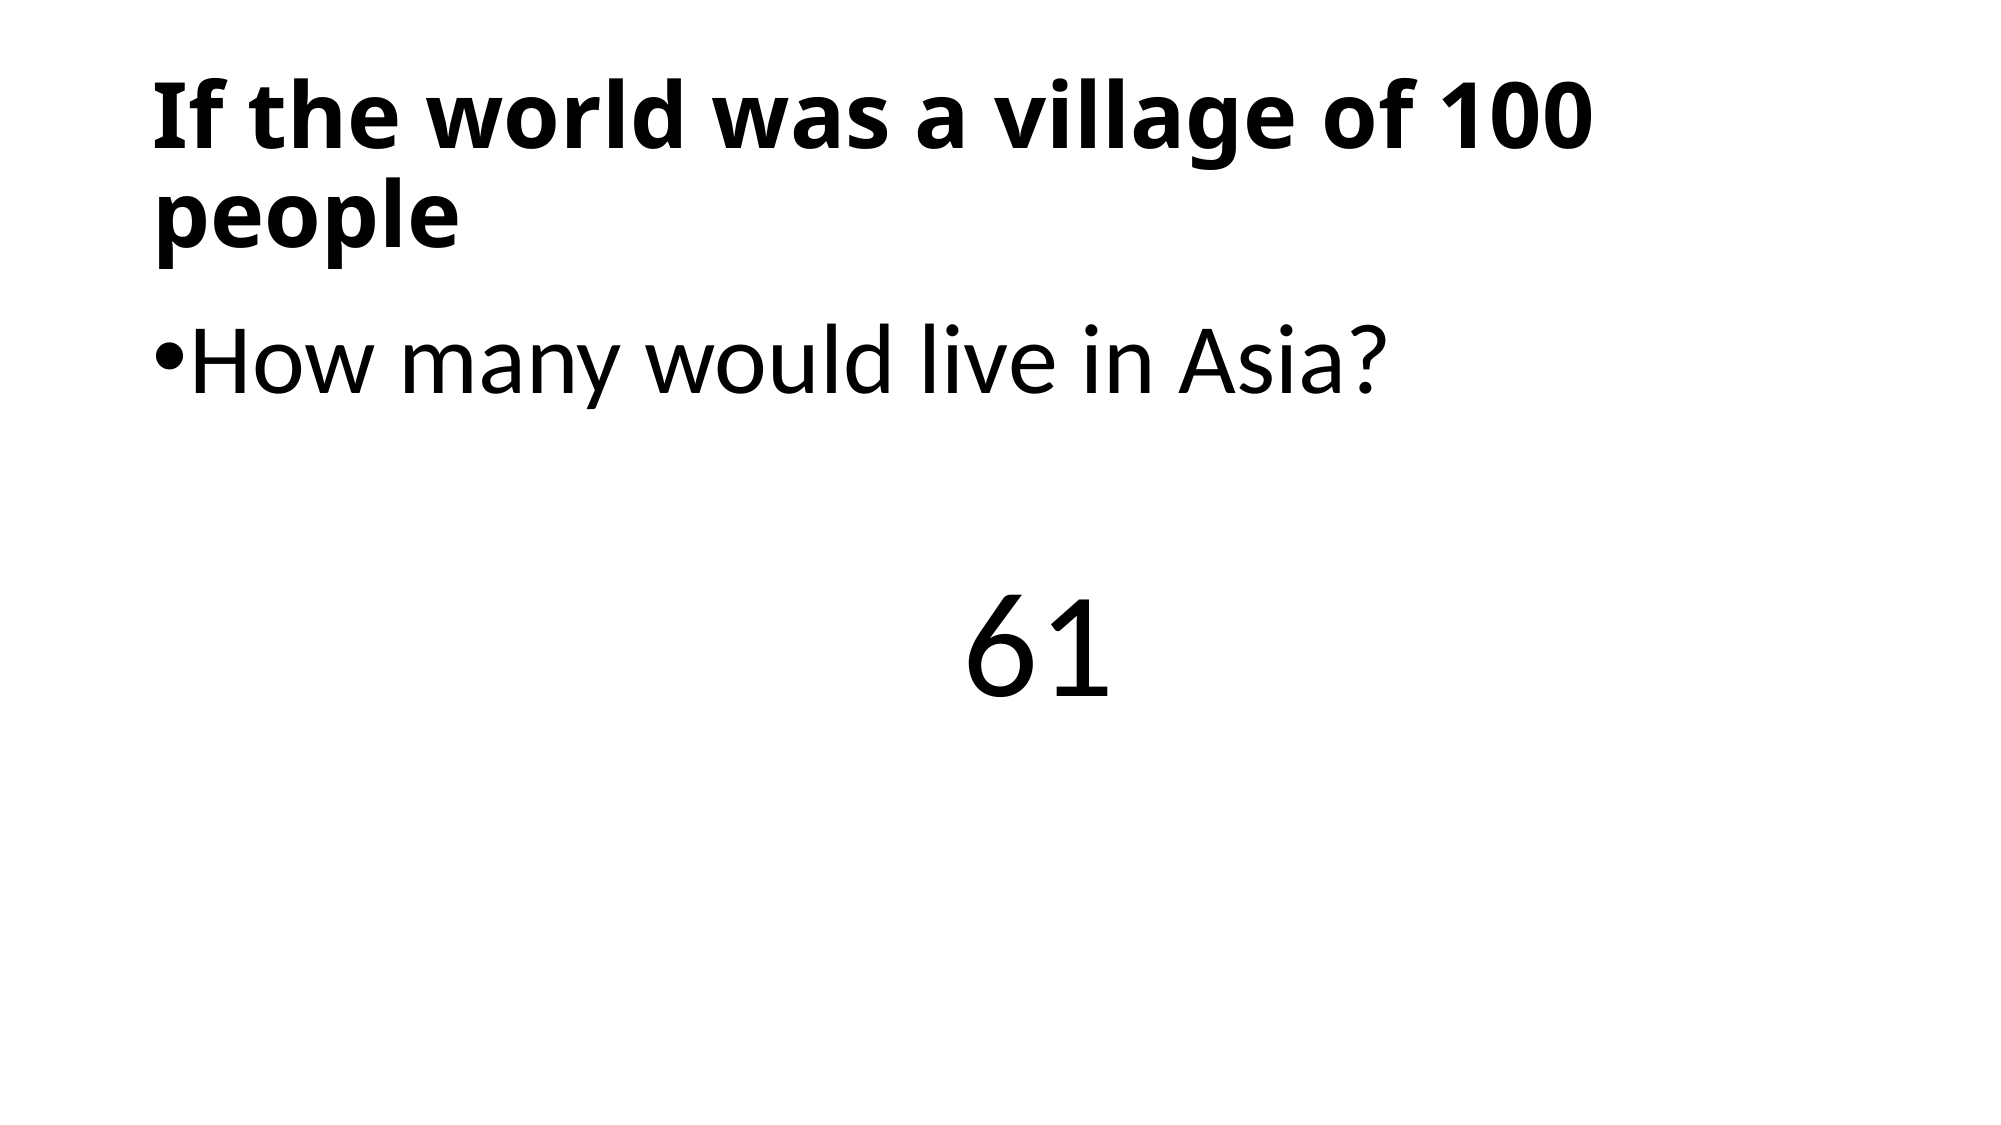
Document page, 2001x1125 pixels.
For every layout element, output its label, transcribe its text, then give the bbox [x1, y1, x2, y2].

text_box 61 [726, 538, 1350, 734]
title If the world was a village of 100 people [137, 59, 1863, 278]
list How many would live in Asia? [137, 299, 1863, 1014]
